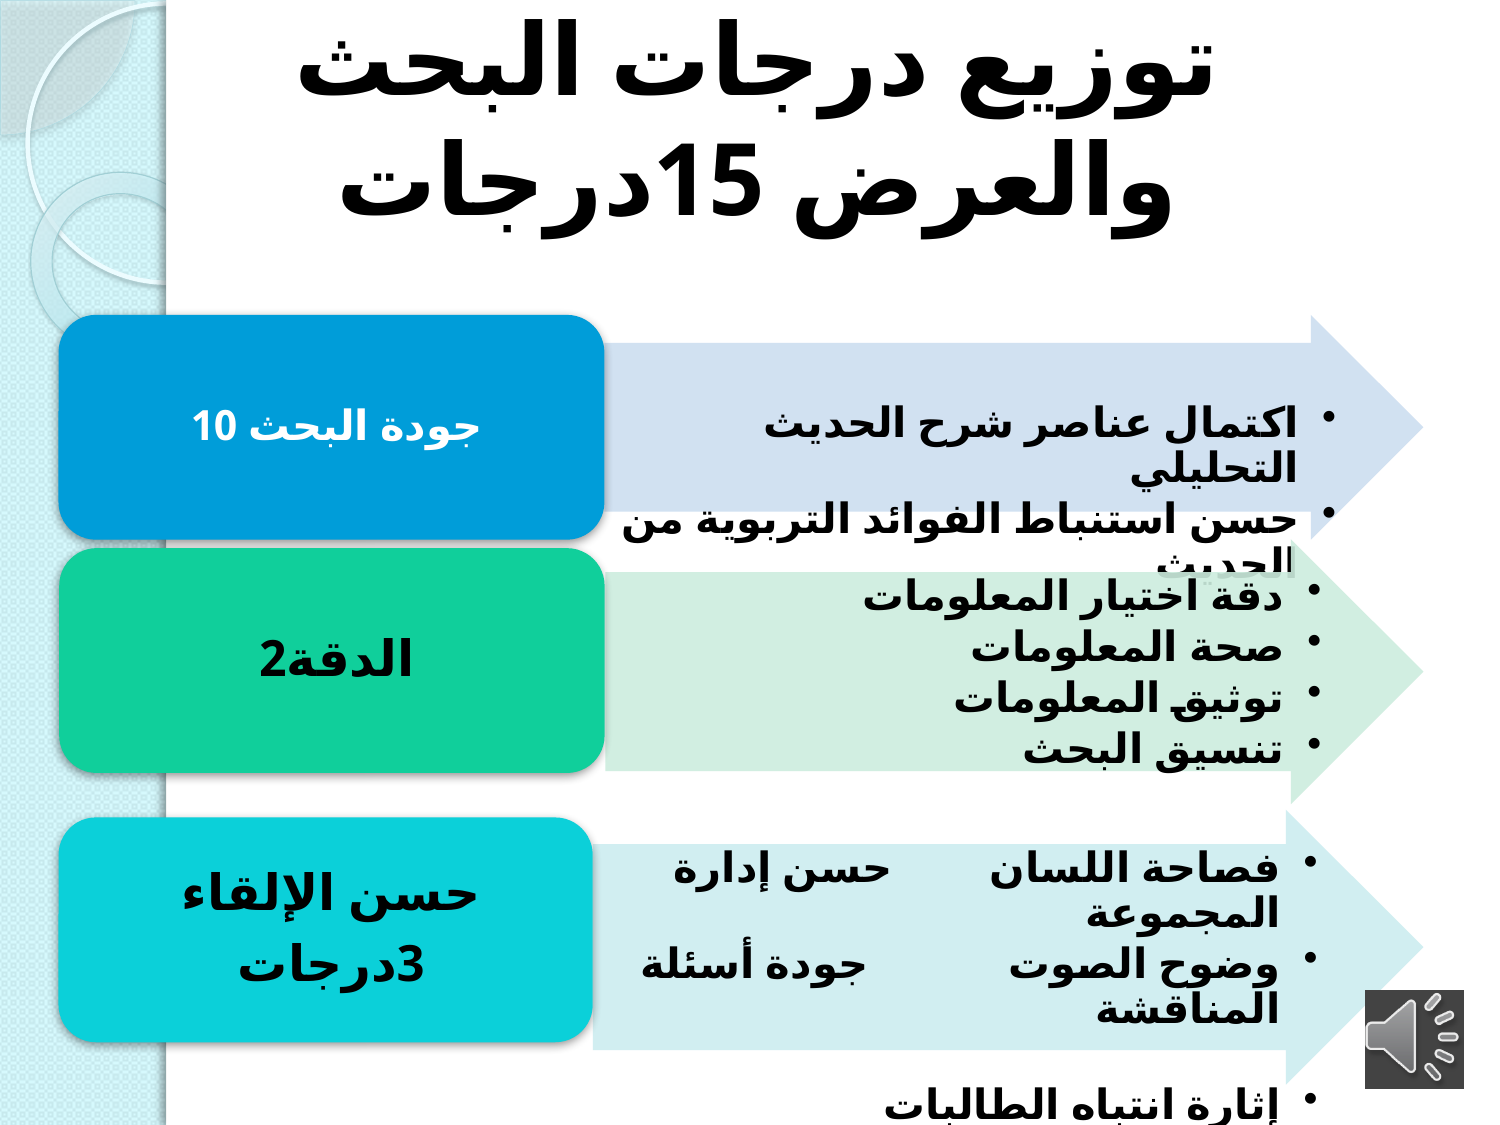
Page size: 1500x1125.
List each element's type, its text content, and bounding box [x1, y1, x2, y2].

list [58, 314, 1424, 1125]
title توزيع درجات البحث والعرض 15درجات [82, 0, 1432, 243]
picture [1364, 989, 1465, 1090]
